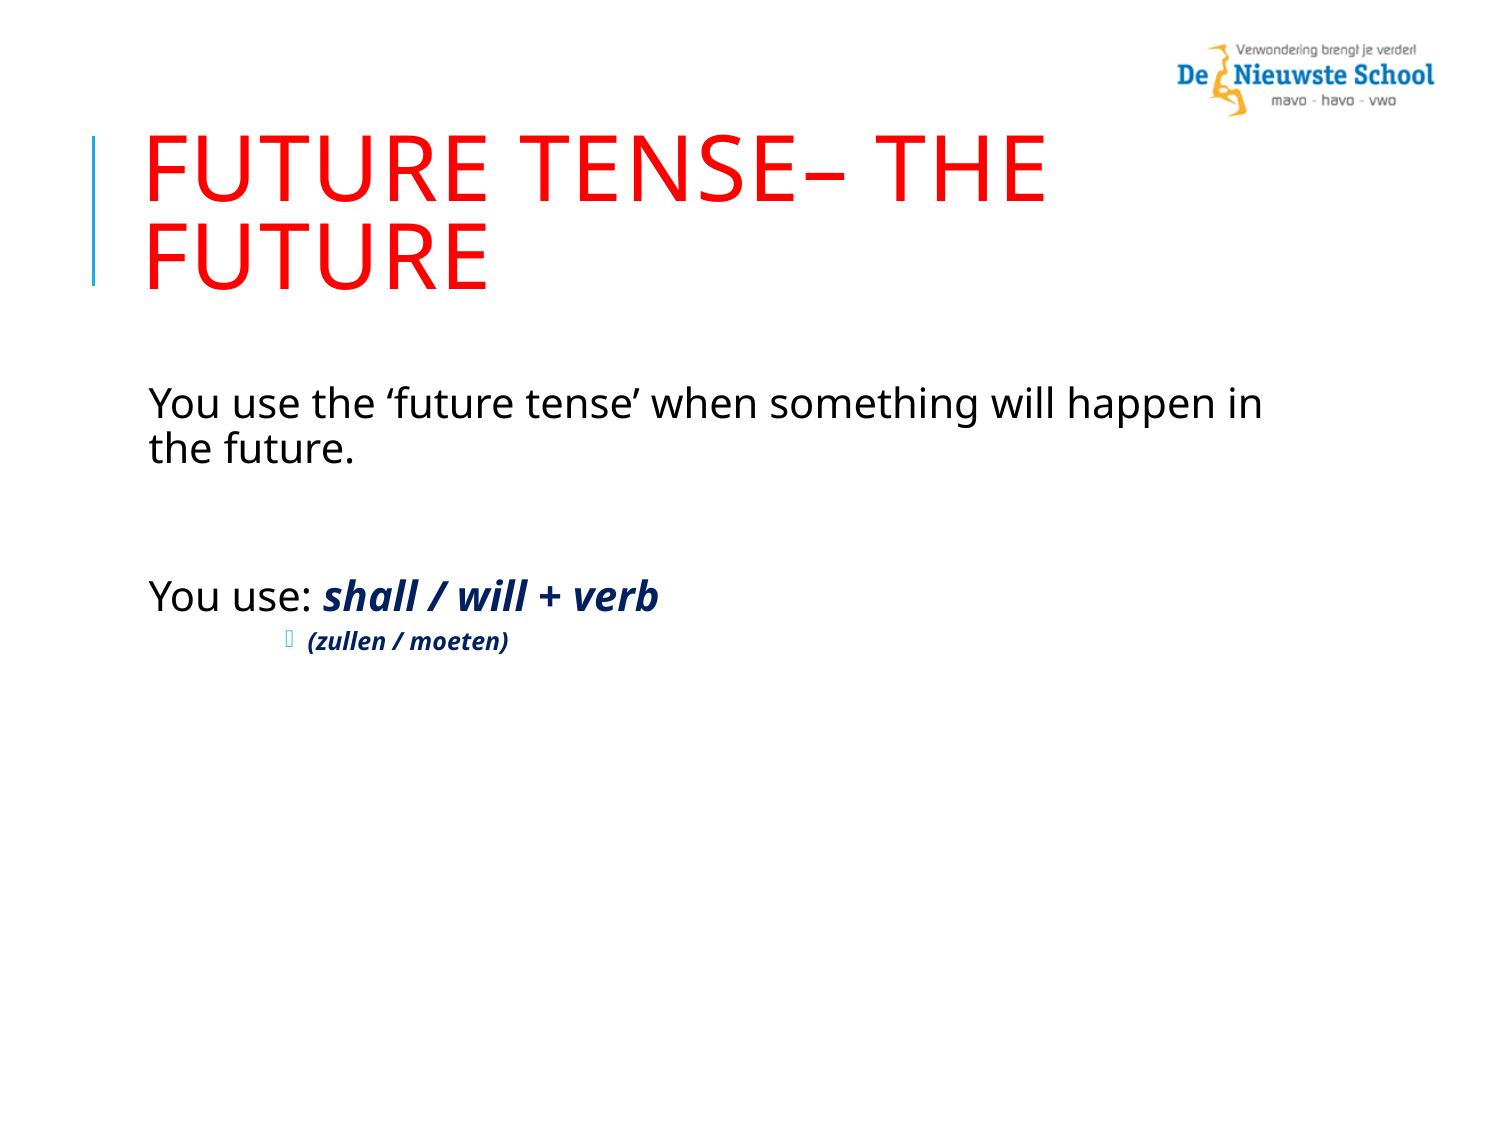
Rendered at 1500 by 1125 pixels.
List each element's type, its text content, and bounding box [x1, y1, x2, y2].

picture [1174, 18, 1437, 139]
list You use the ‘future tense’ when something will happen in the future. You use: shall / will + verb (zullen / moeten) [126, 375, 1322, 1035]
title Future tense– the future [126, 96, 1322, 342]
